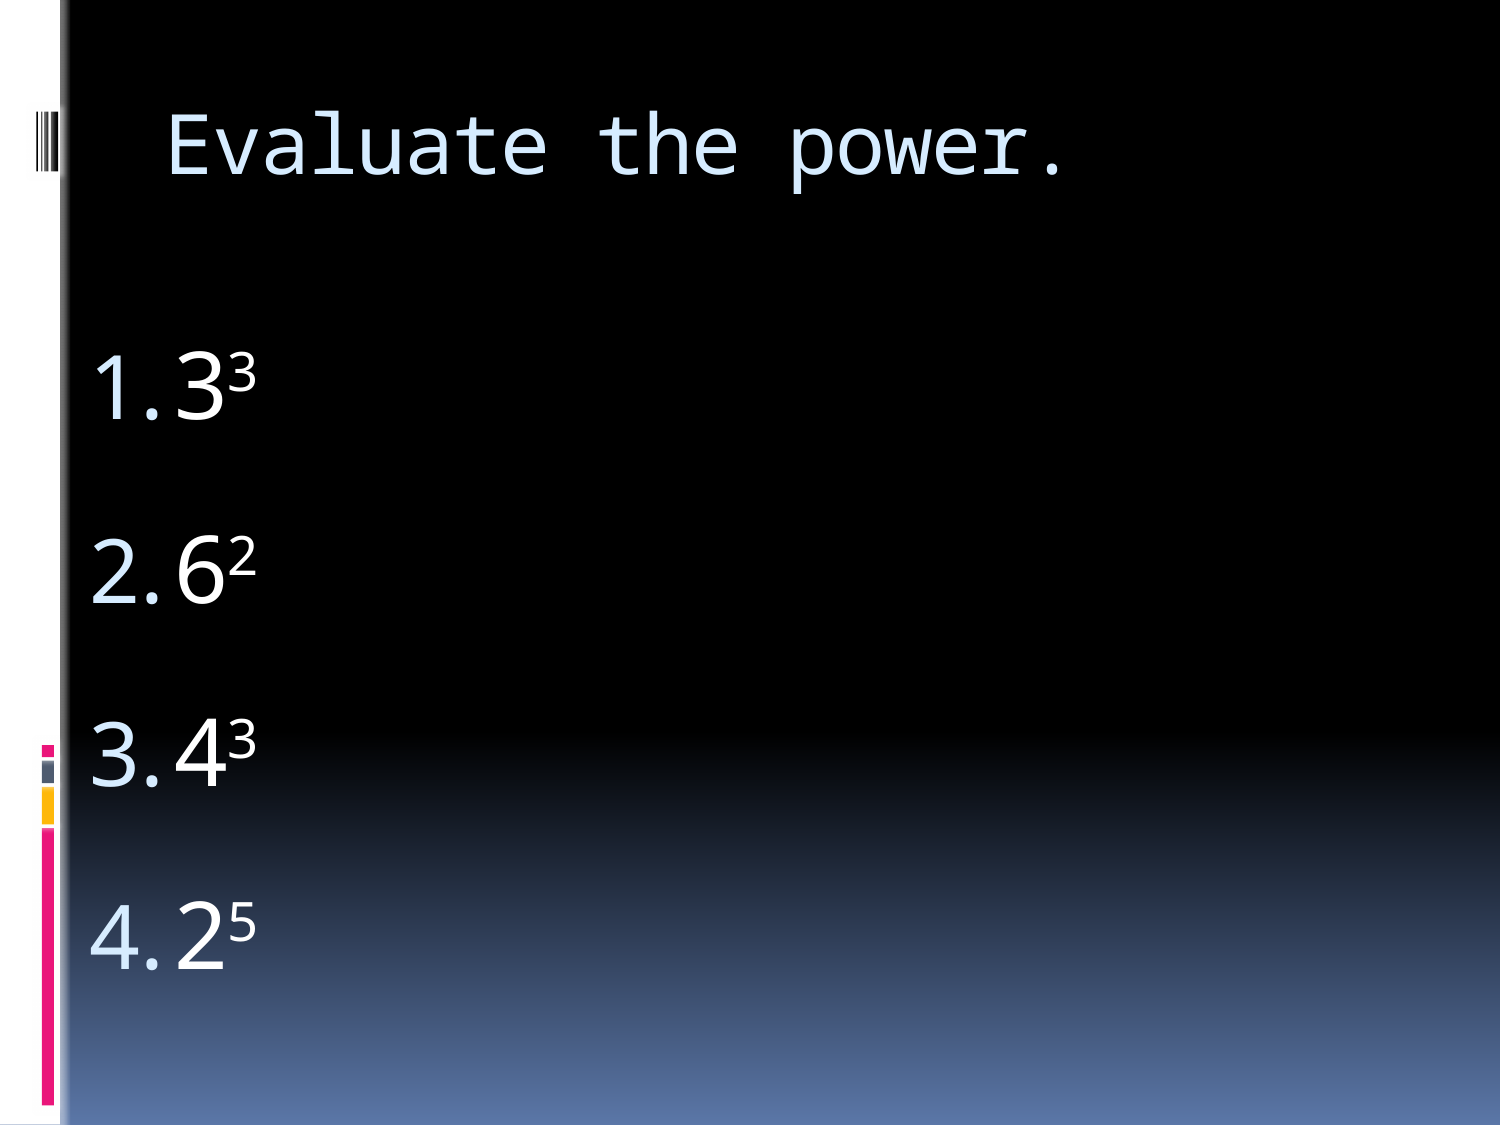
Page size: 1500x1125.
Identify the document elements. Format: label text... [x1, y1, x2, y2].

list 33 62 43 25 [75, 262, 304, 1005]
title Evaluate the power. [150, 83, 1425, 234]
